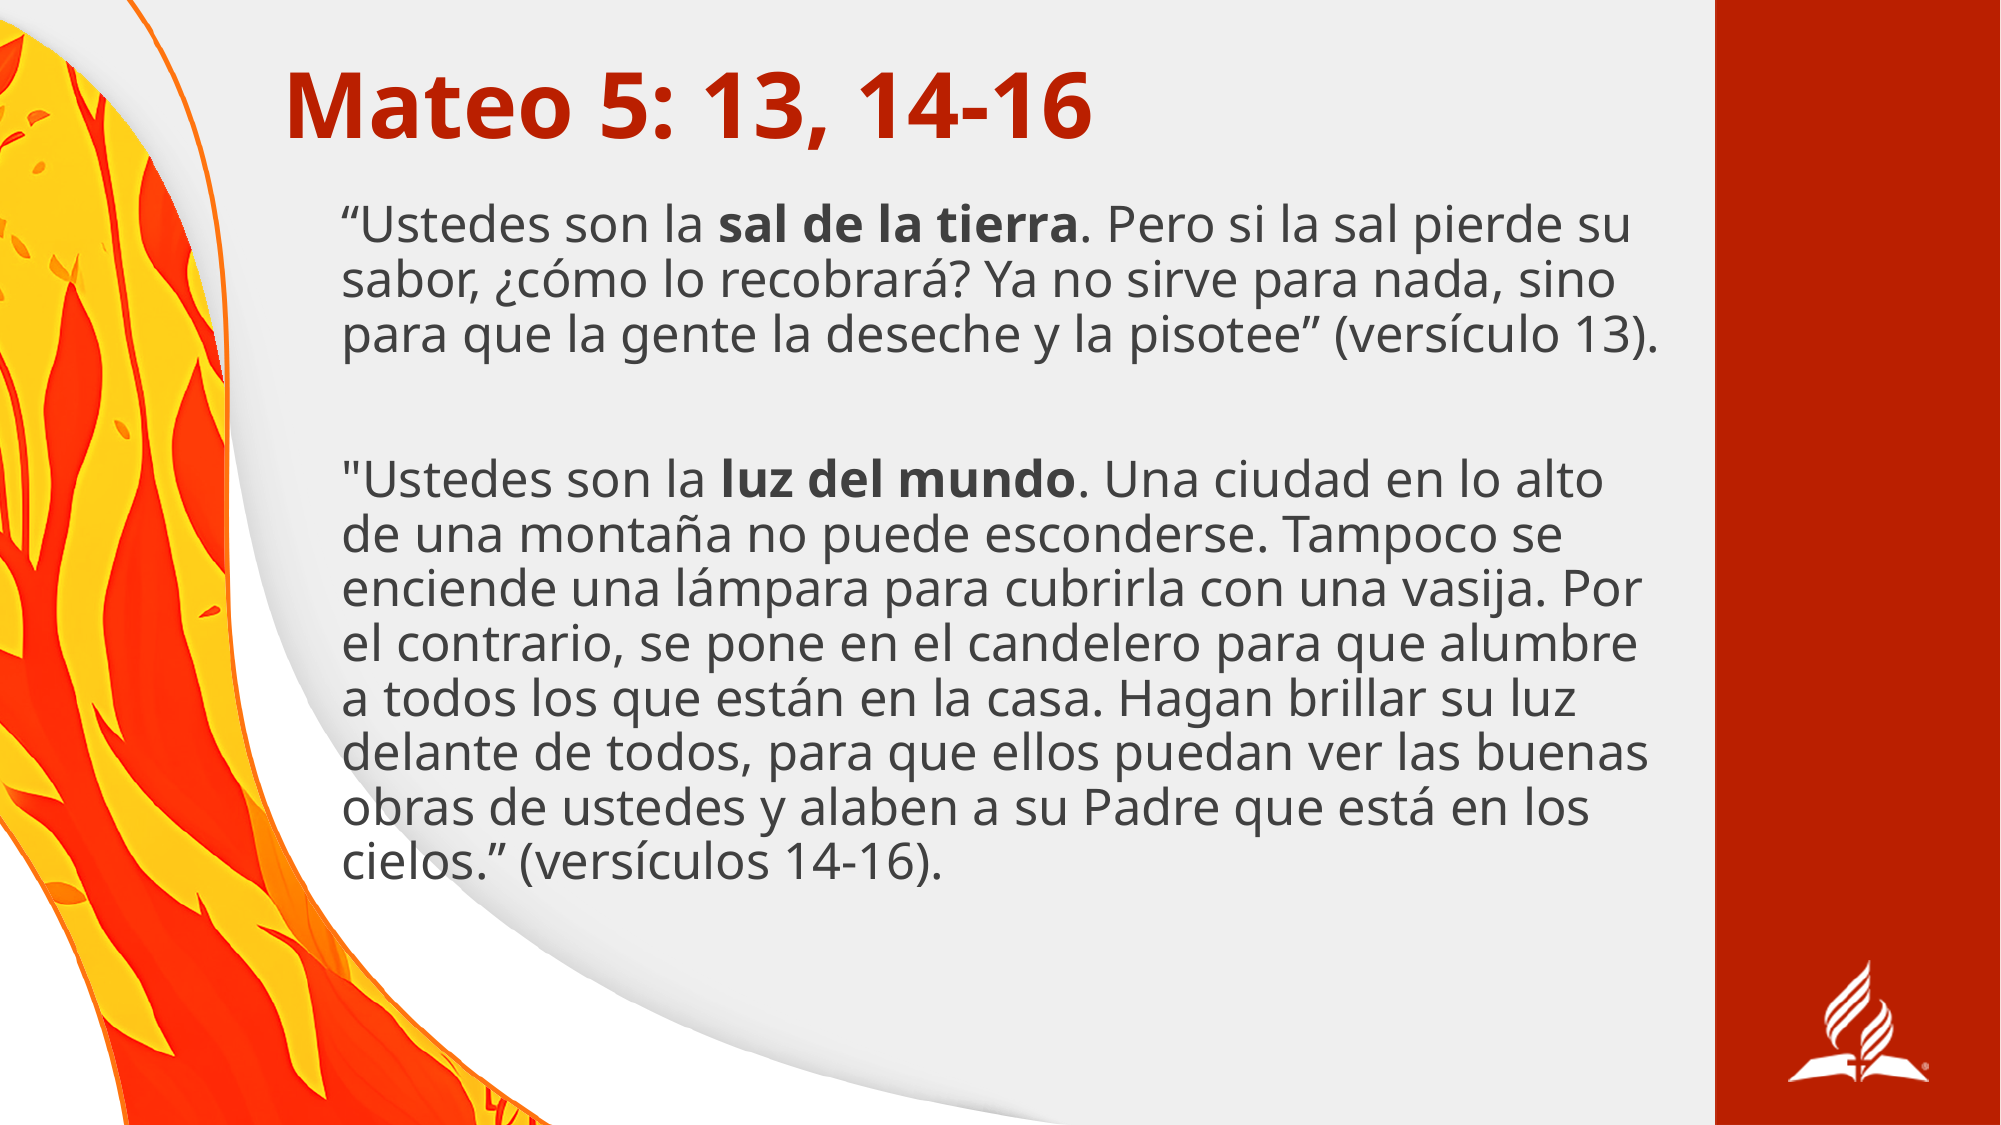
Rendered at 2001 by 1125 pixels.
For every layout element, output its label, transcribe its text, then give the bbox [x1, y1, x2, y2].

list “Ustedes son la sal de la tierra. Pero si la sal pierde su sabor, ¿cómo lo recobrará? Ya no sirve para nada, sino para que la gente la deseche y la pisotee” (versículo 13). "Ustedes son la luz del mundo. Una ciudad en lo alto de una montaña no puede esconderse. Tampoco se enciende una lámpara para cubrirla con una vasija. Por el contrario, se pone en el candelero para que alumbre a todos los que están en la casa. Hagan brillar su luz delante de todos, para que ellos puedan ver las buenas obras de ustedes y alaben a su Padre que está en los cielos.” (versículos 14-16). [326, 191, 1691, 906]
picture [0, 0, 2001, 1125]
title Mateo 5: 13, 14-16 [267, 0, 1632, 218]
